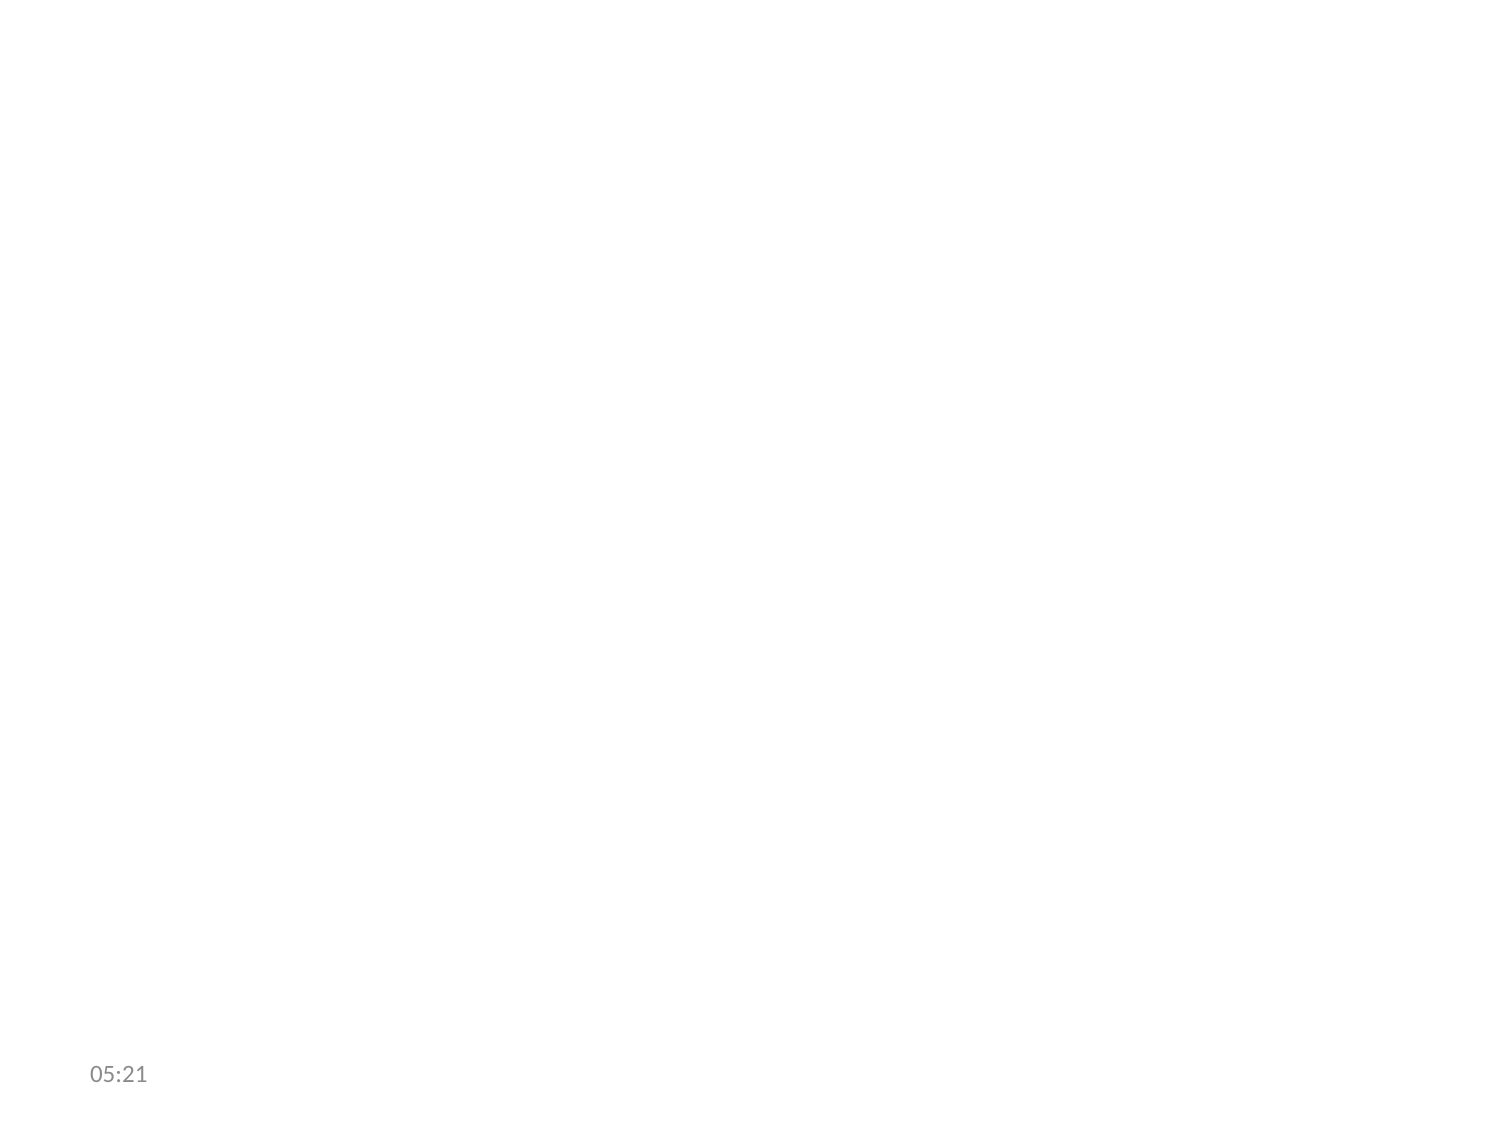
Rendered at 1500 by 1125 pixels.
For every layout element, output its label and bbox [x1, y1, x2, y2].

slide_number [75, 1042, 425, 1103]
